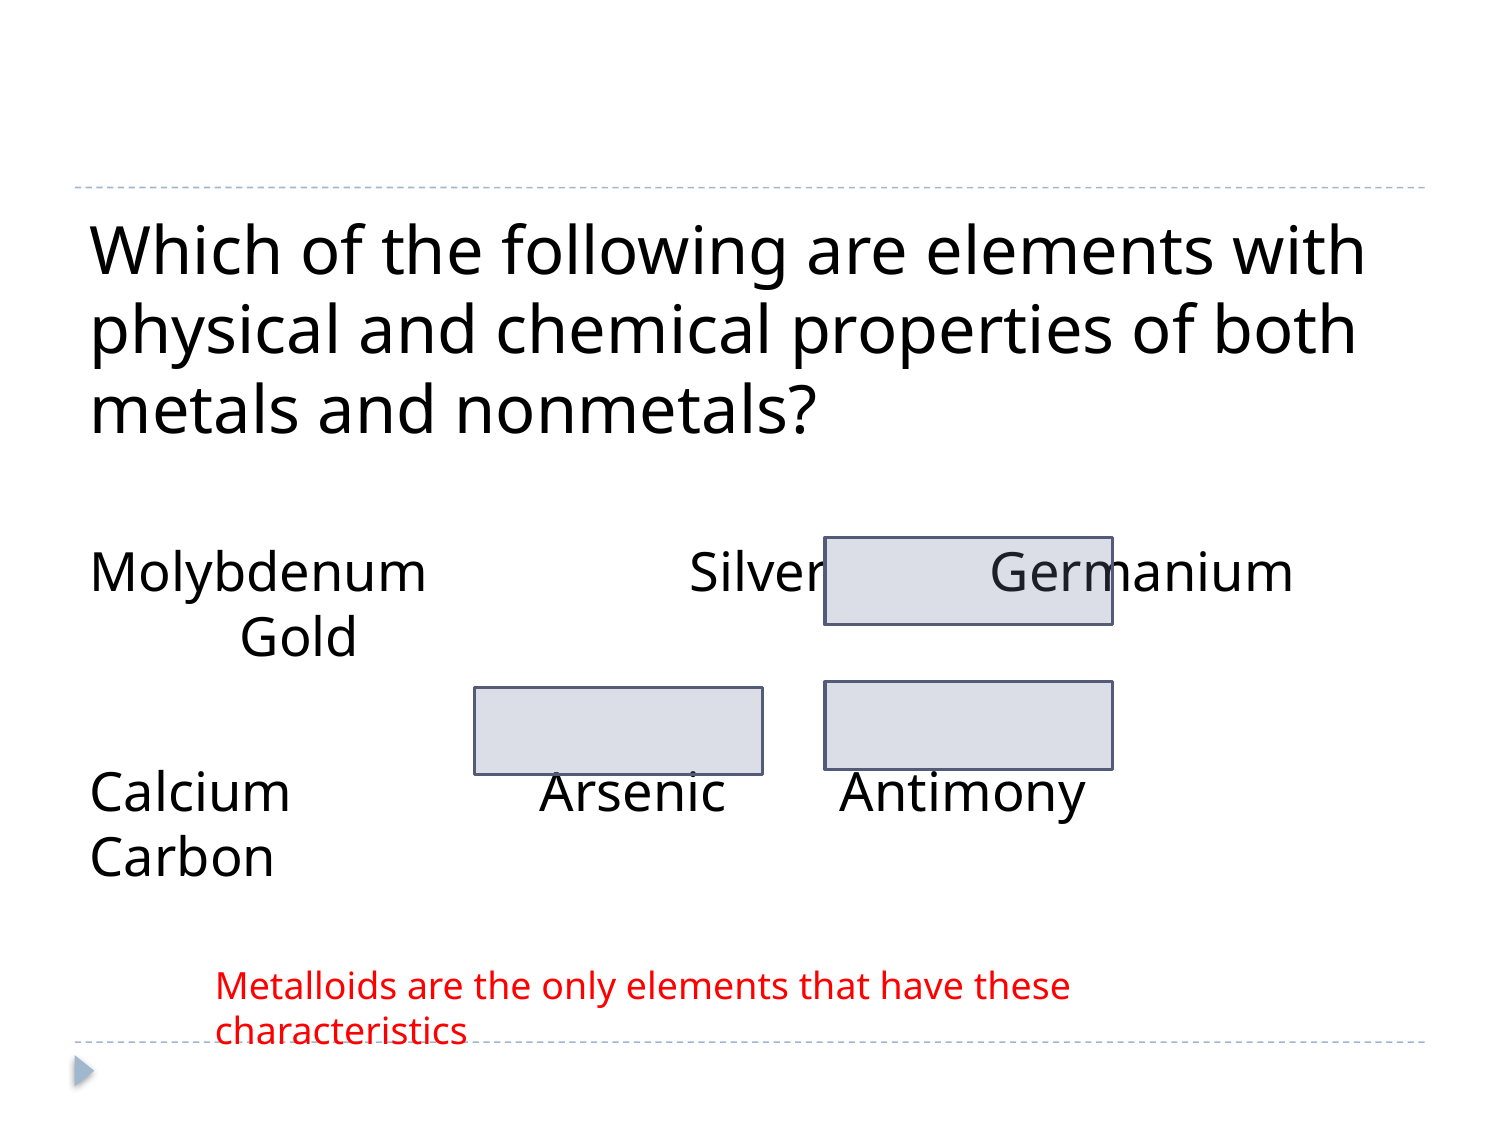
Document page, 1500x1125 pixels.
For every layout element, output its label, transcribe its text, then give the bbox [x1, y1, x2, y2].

text_box [823, 680, 1114, 771]
list Which of the following are elements with physical and chemical properties of both metals and nonmetals? Molybdenum Silver Germanium Gold Calcium Arsenic Antimony Carbon [75, 200, 1475, 1010]
text_box [823, 536, 1114, 626]
text_box Metalloids are the only elements that have these characteristics [200, 954, 1288, 1060]
text_box [473, 686, 764, 776]
